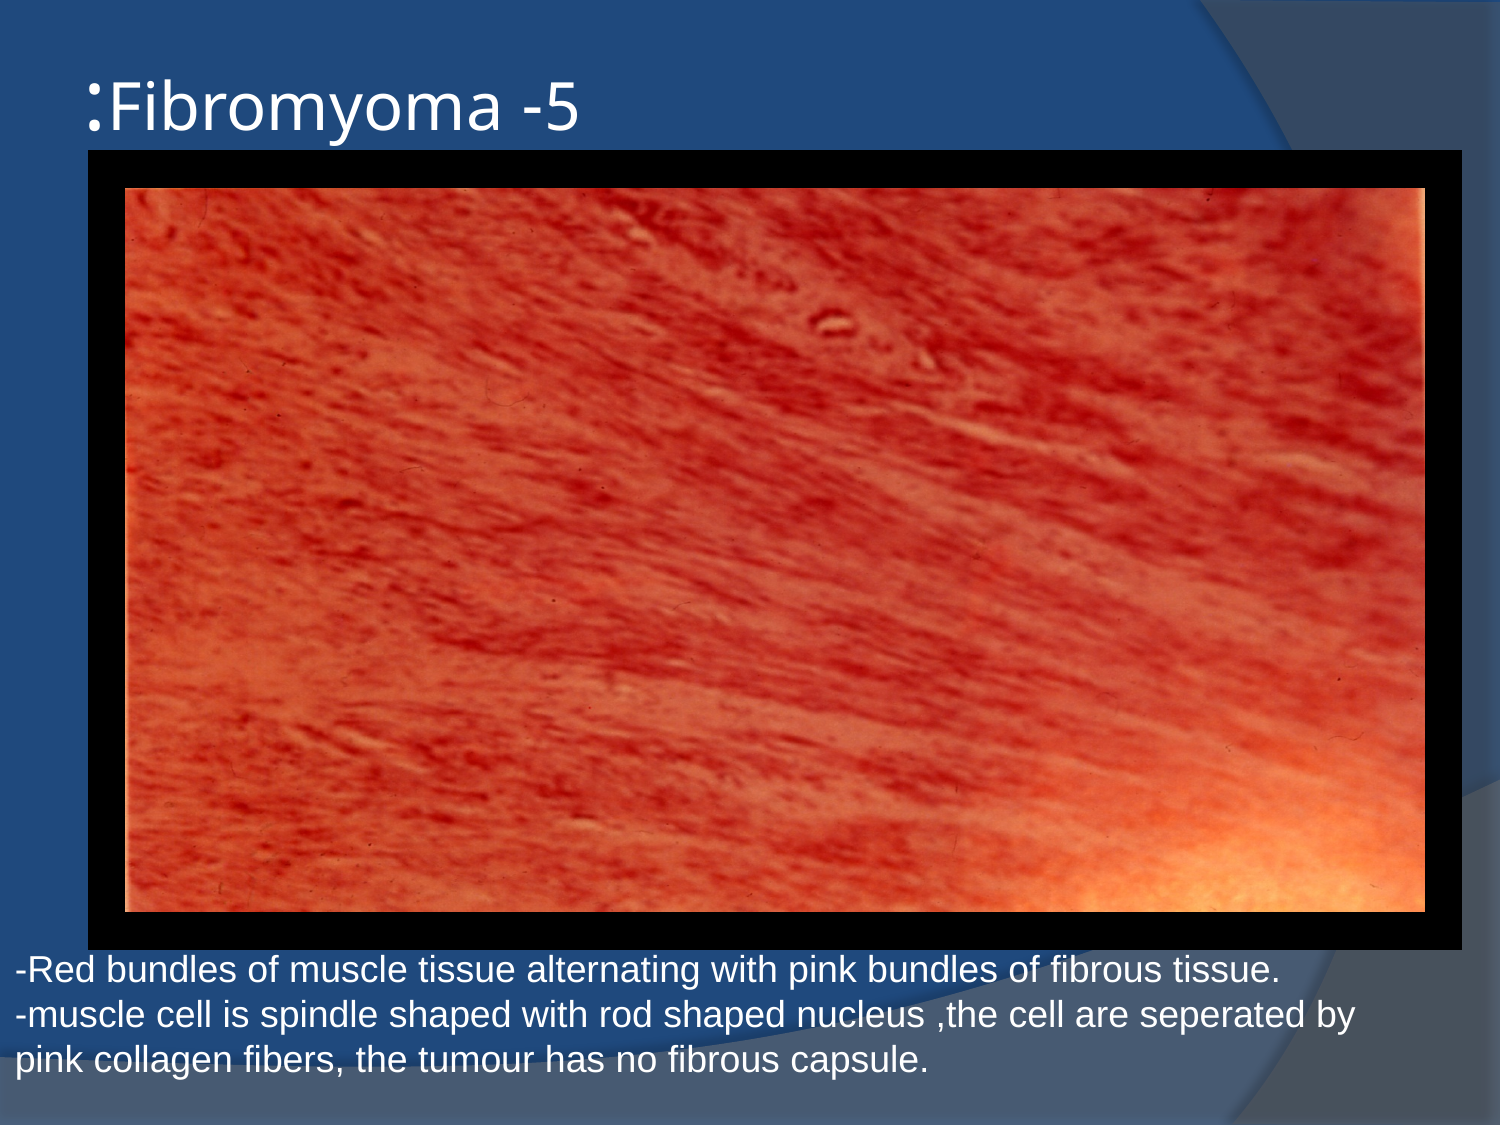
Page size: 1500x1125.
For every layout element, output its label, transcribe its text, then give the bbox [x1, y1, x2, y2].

text_box -Red bundles of muscle tissue alternating with pink bundles of fibrous tissue. -muscle cell is spindle shaped with rod shaped nucleus ,the cell are seperated by pink collagen fibers, the tumour has no fibrous capsule. [0, 937, 1438, 1088]
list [124, 187, 1426, 913]
title 5- Fibromyoma: [75, 37, 1350, 155]
